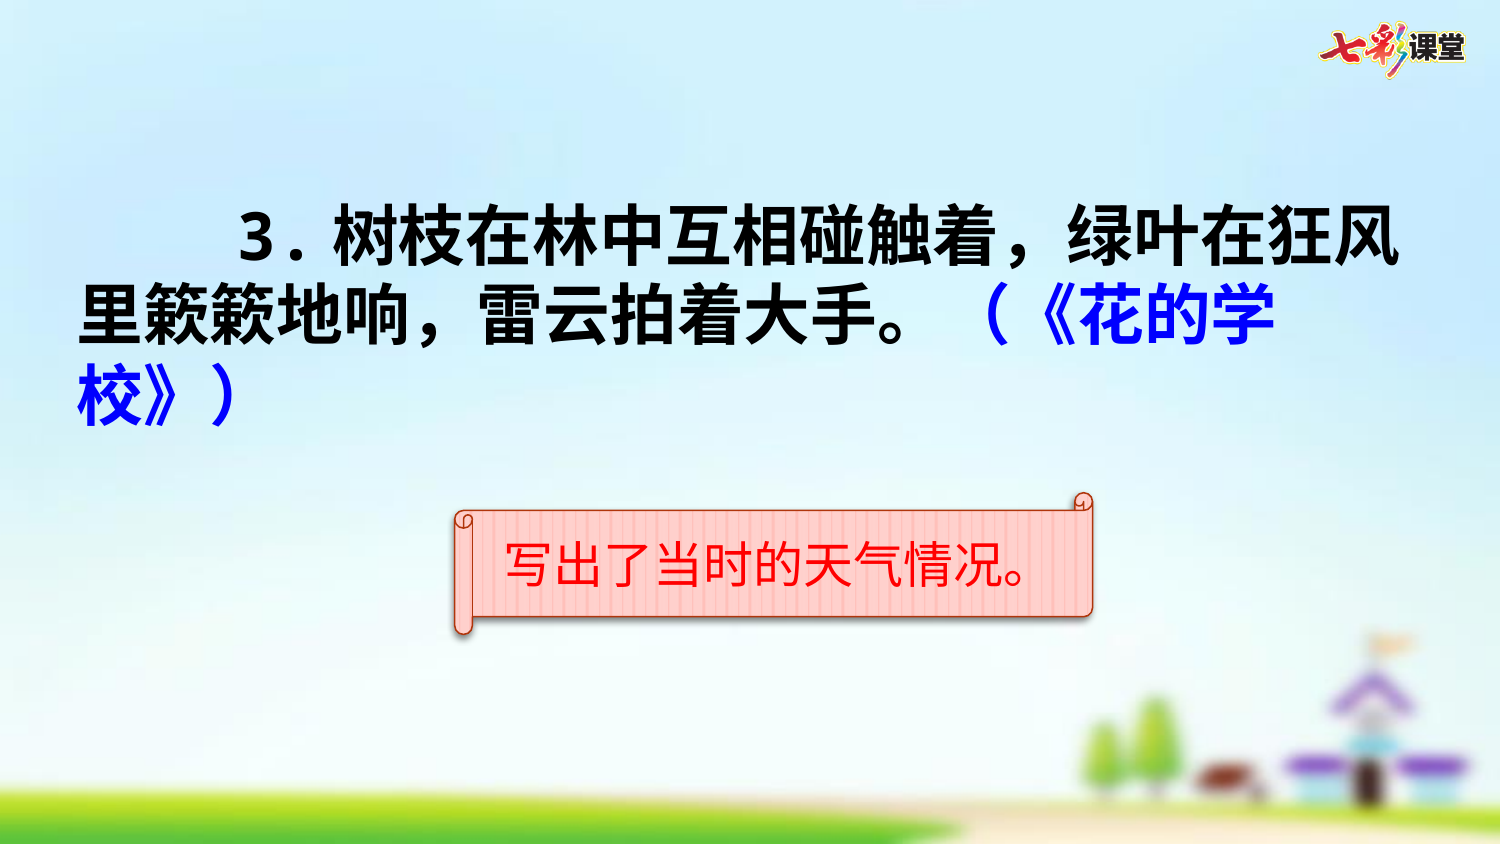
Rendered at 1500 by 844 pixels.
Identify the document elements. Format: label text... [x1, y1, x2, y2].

text_box 写出了当时的天气情况。 [453, 491, 1094, 636]
picture [0, 0, 1500, 844]
text_box 3.树枝在林中互相碰触着，绿叶在狂风里簌簌地响，雷云拍着大手。（《花的学校》） [61, 186, 1459, 844]
